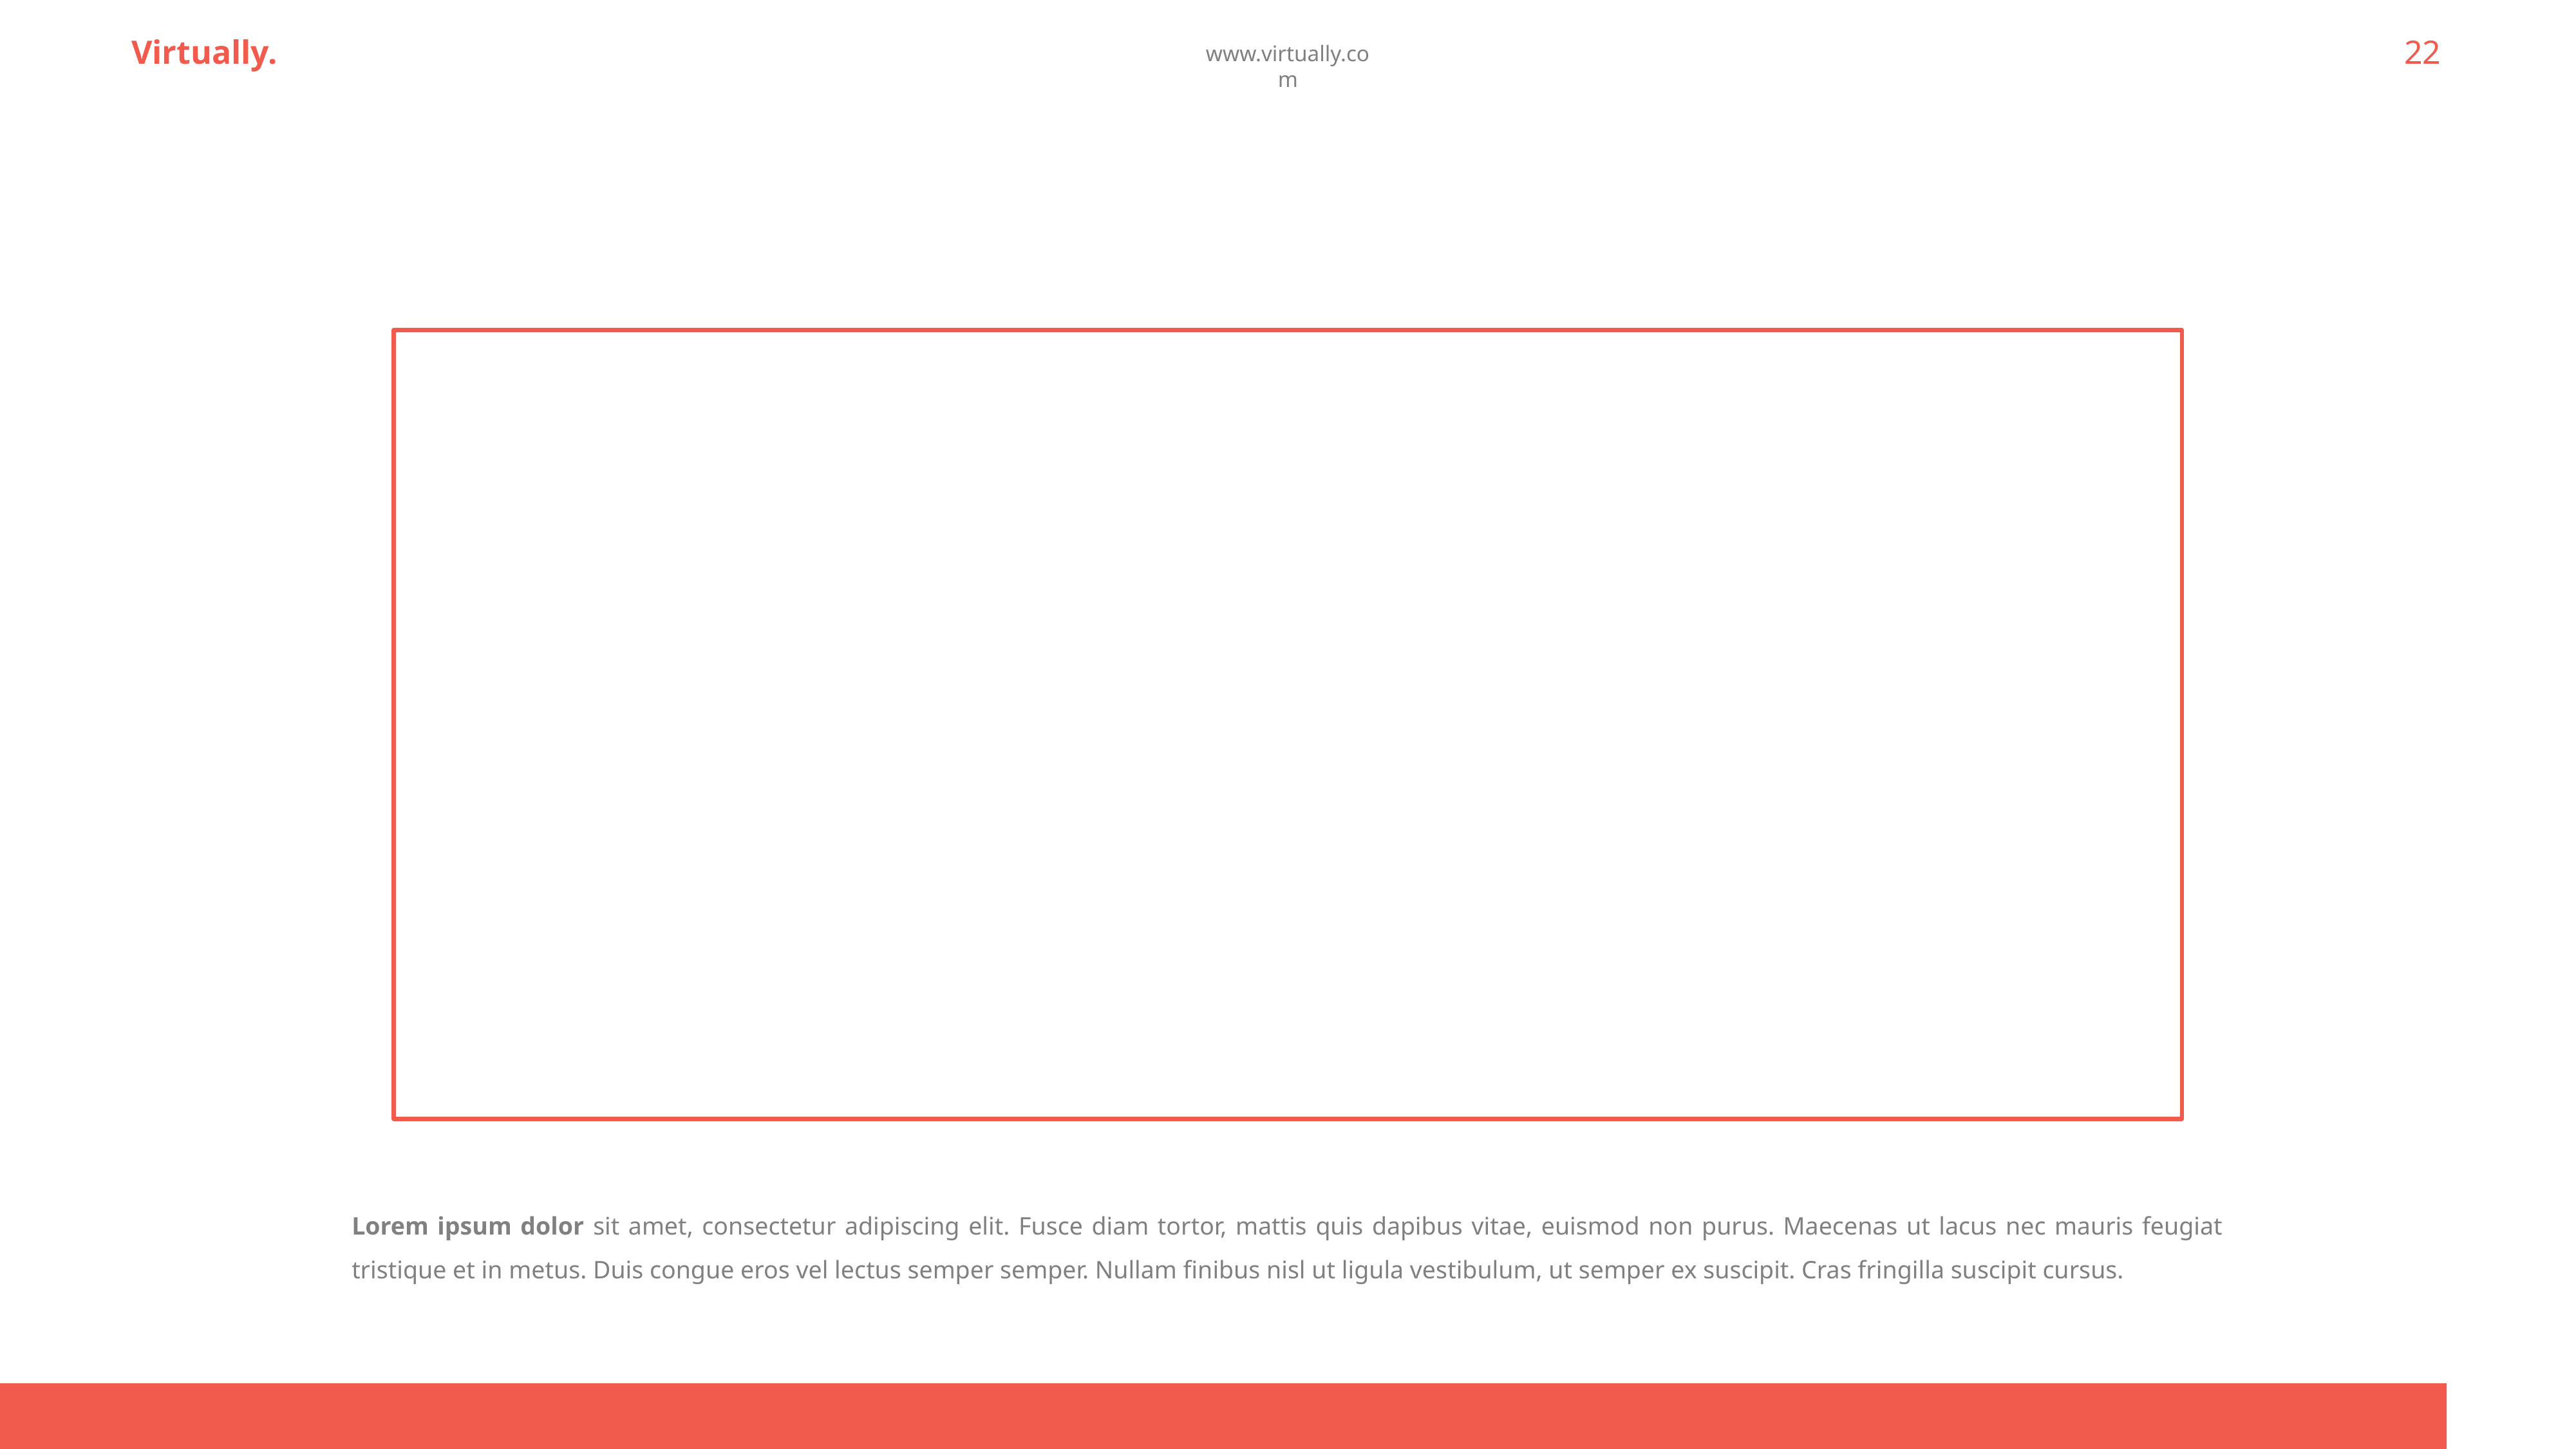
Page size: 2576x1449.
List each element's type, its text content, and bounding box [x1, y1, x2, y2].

text_box www.virtually.com [1187, 35, 1389, 97]
picture [354, 289, 2222, 1160]
text_box 22 [2404, 32, 2441, 71]
text_box Virtually. [131, 32, 277, 71]
text_box [0, 1383, 2447, 1449]
text_box Lorem ipsum dolor sit amet, consectetur adipiscing elit. Fusce diam tortor, mattis quis dapibus vitae, euismod non purus. Maecenas ut lacus nec mauris feugiat tristique et in metus. Duis congue eros vel lectus semper semper. Nullam finibus nisl ut ligula vestibulum, ut semper ex suscipit. Cras fringilla suscipit cursus. [342, 1191, 2233, 1304]
